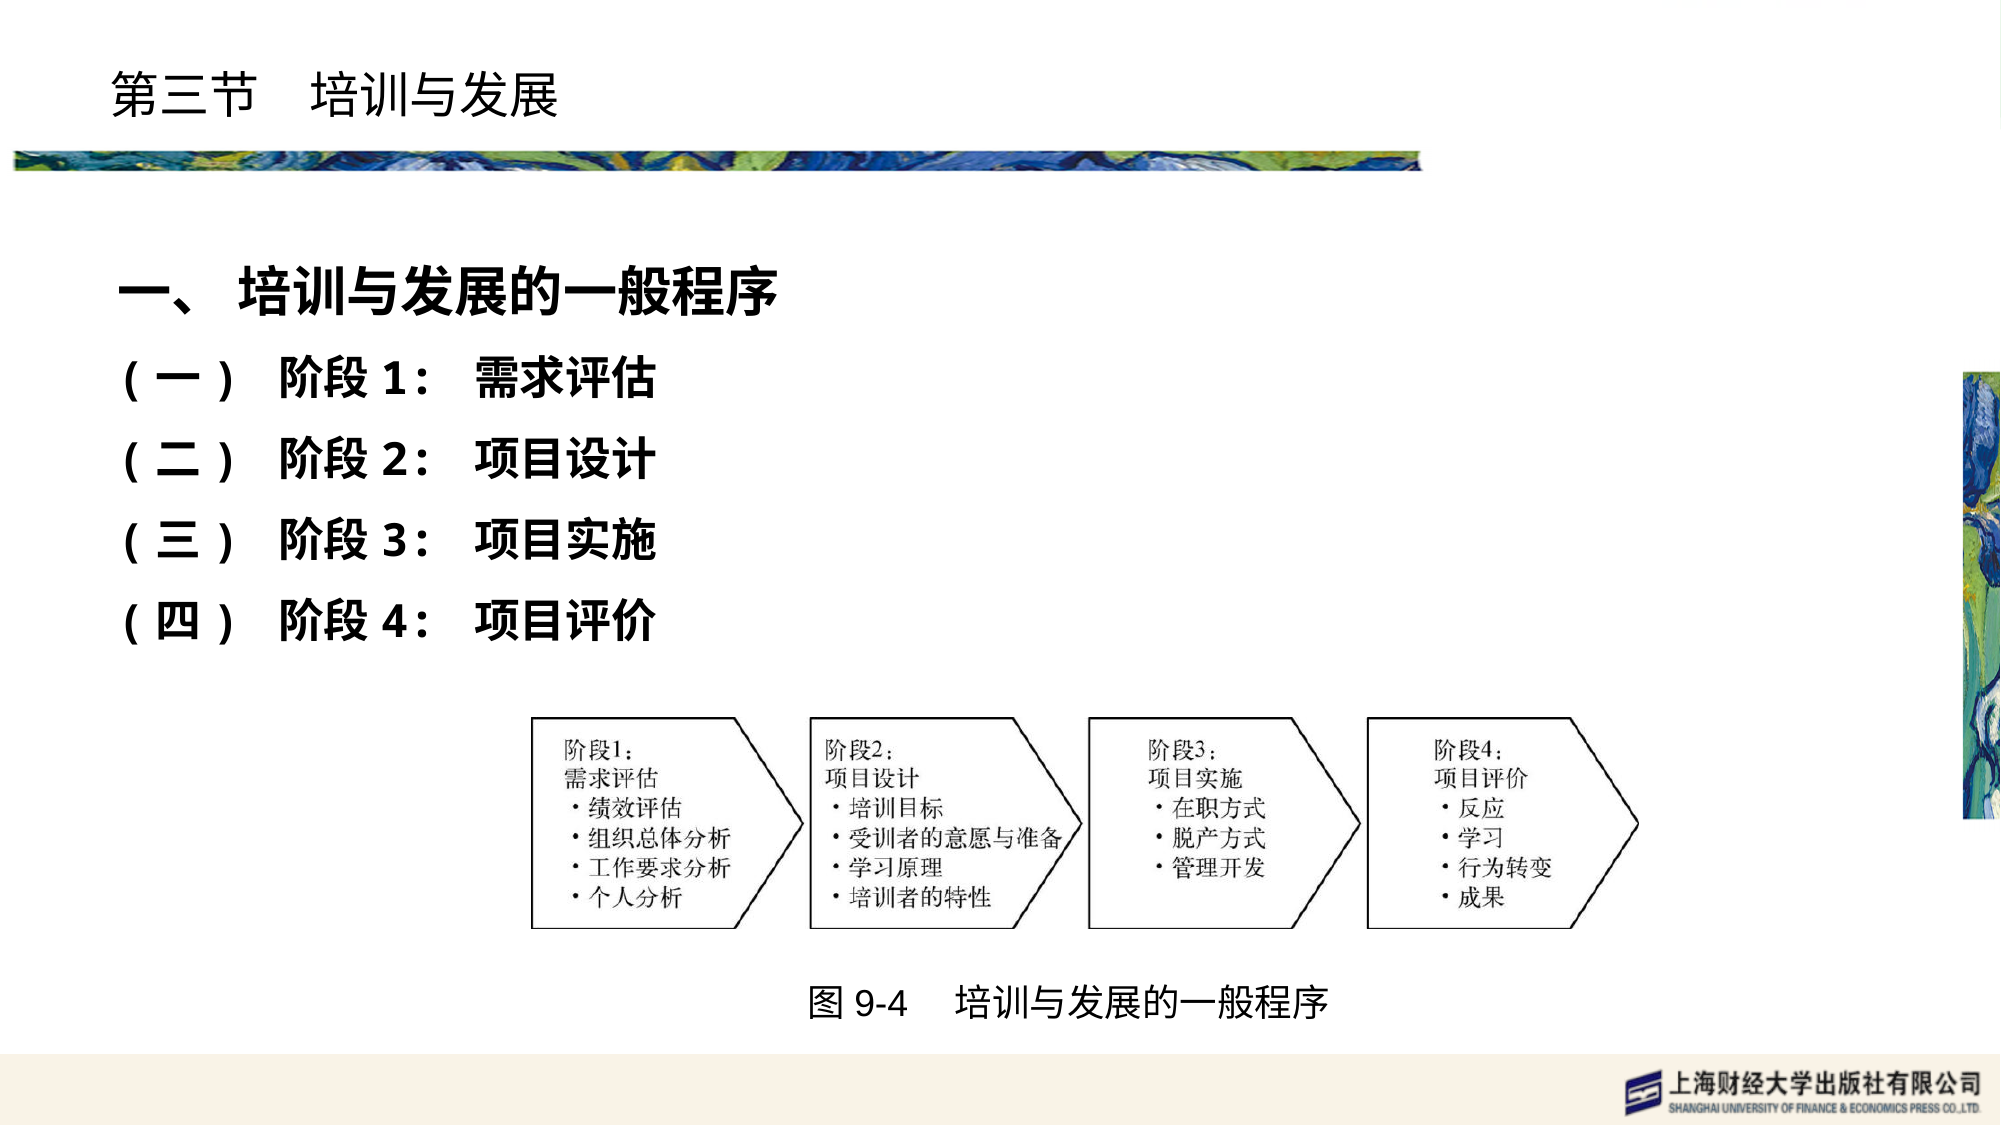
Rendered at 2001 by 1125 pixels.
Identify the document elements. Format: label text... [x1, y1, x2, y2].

picture [0, 0, 2001, 1125]
list 一、 培训与发展的一般程序 (一) 阶段1: 需求评估 (二) 阶段2: 项目设计 (三) 阶段3: 项目实施 (四) 阶段4: 项目评价 [102, 233, 1898, 1032]
title 第三节 培训与发展 [94, 42, 1451, 146]
text_box 图9-4 培训与发展的一般程序 [633, 971, 1467, 1031]
